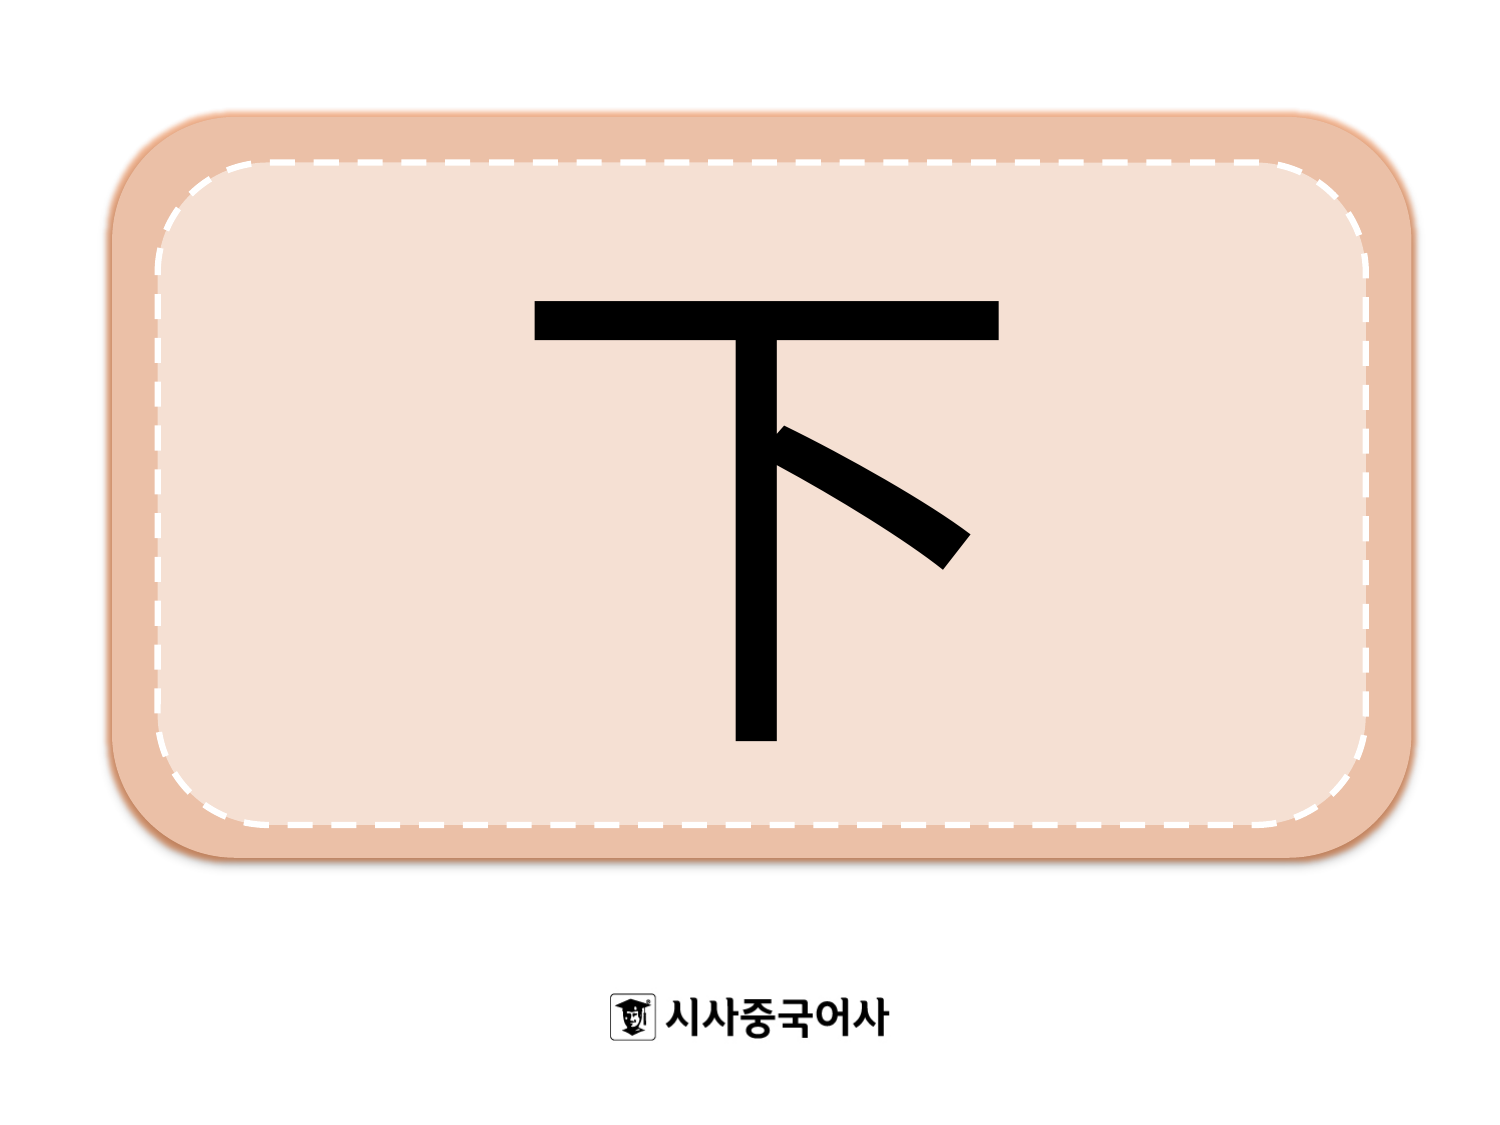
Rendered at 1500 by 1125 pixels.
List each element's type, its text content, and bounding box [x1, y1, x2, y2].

picture [602, 987, 898, 1047]
text_box 下 [162, 160, 1371, 824]
